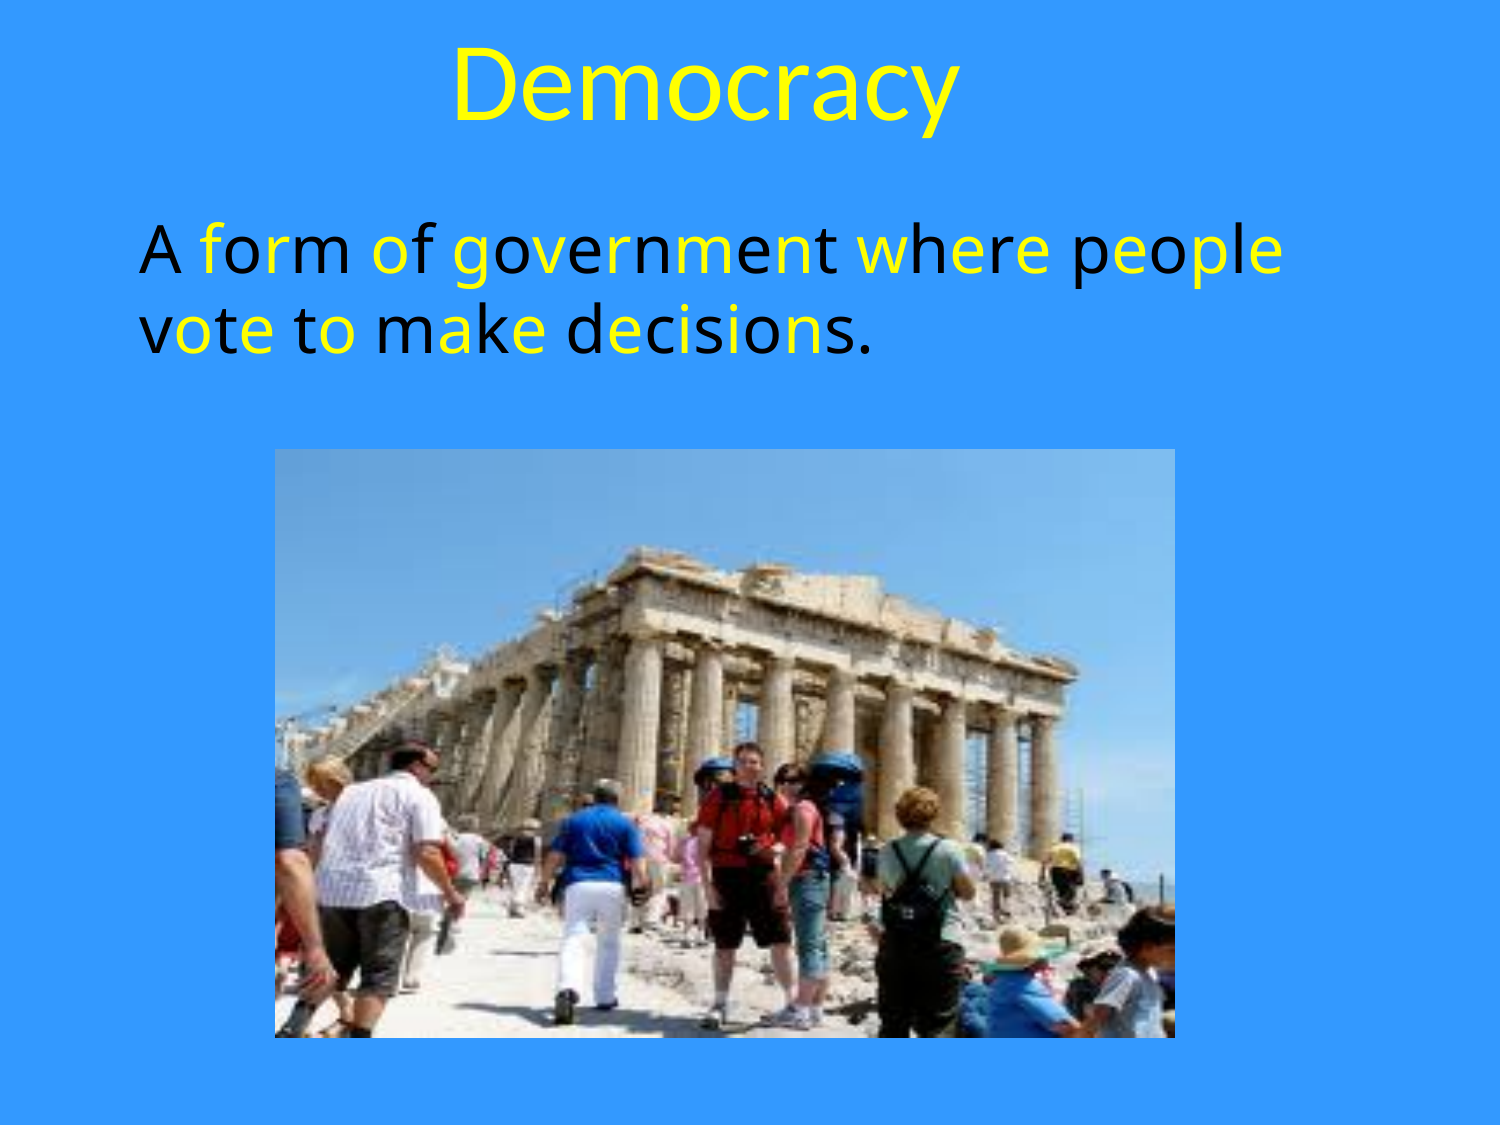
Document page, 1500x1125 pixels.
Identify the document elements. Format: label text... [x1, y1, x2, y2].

title Democracy [399, 0, 1013, 151]
text_box A form of government where people vote to make decisions. [124, 199, 1400, 375]
picture [274, 449, 1176, 1038]
